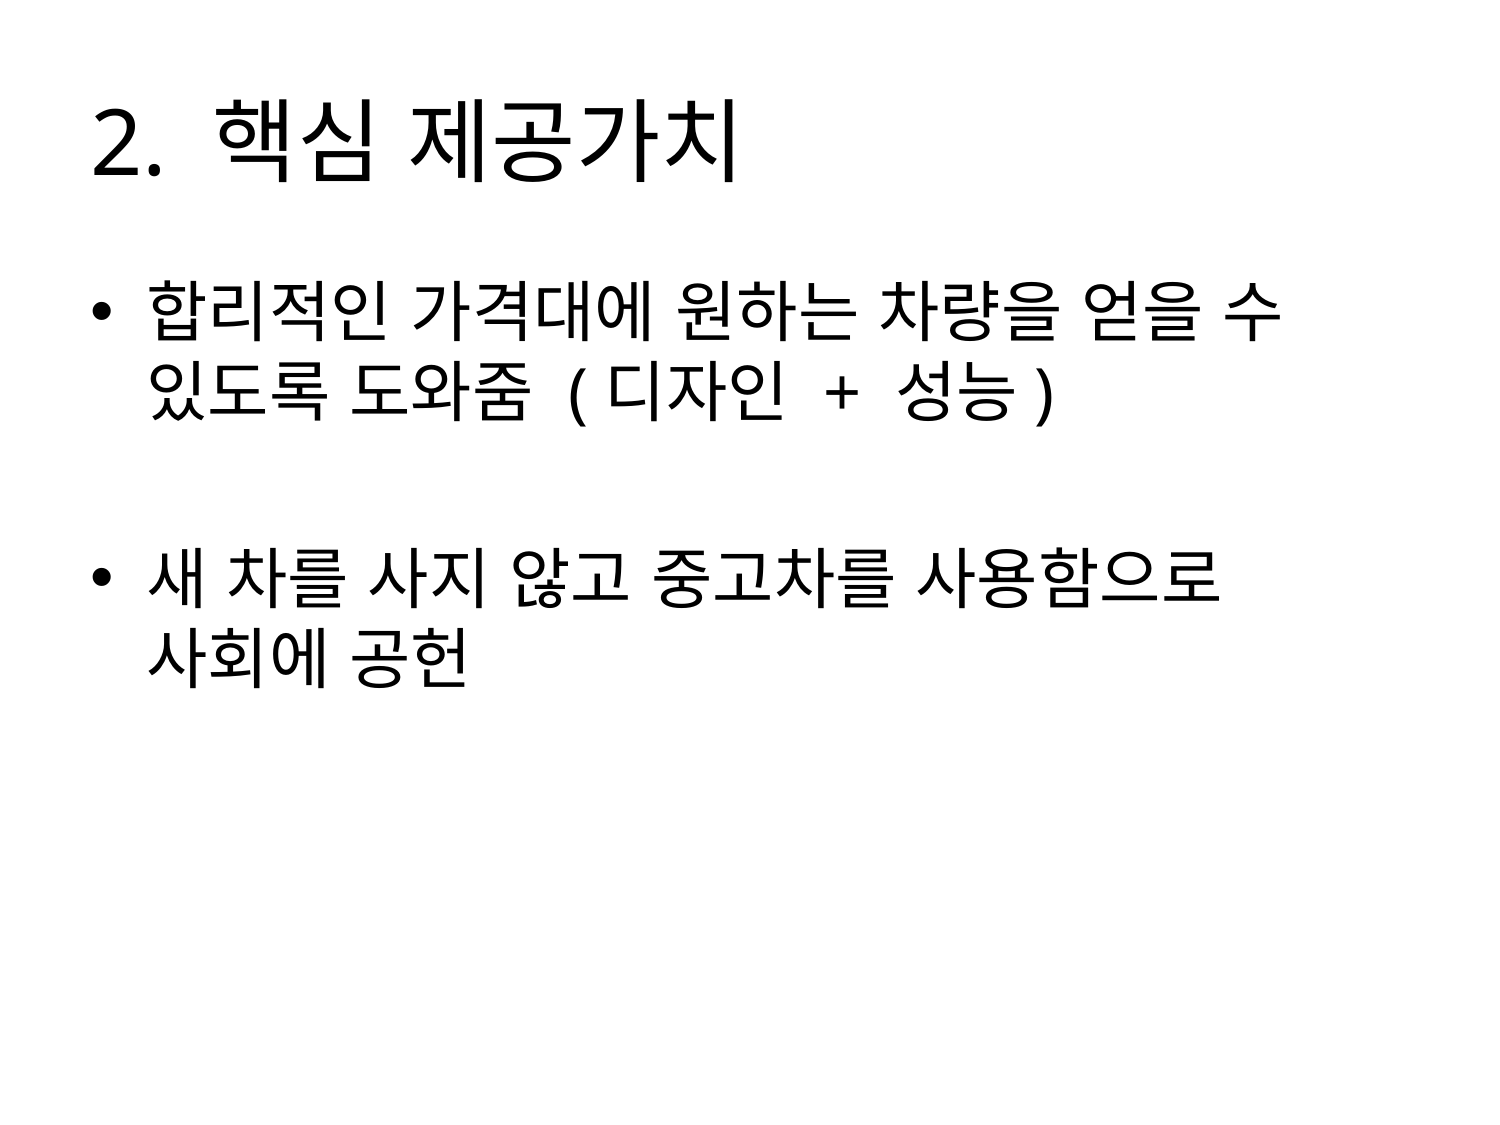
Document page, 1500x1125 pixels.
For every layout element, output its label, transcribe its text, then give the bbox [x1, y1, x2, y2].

list 합리적인 가격대에 원하는 차량을 얻을 수 있도록 도와줌 (디자인 + 성능) 새 차를 사지 않고 중고차를 사용함으로 사회에 공헌 [75, 262, 1425, 1005]
title 2. 핵심 제공가치 [75, 45, 1425, 233]
